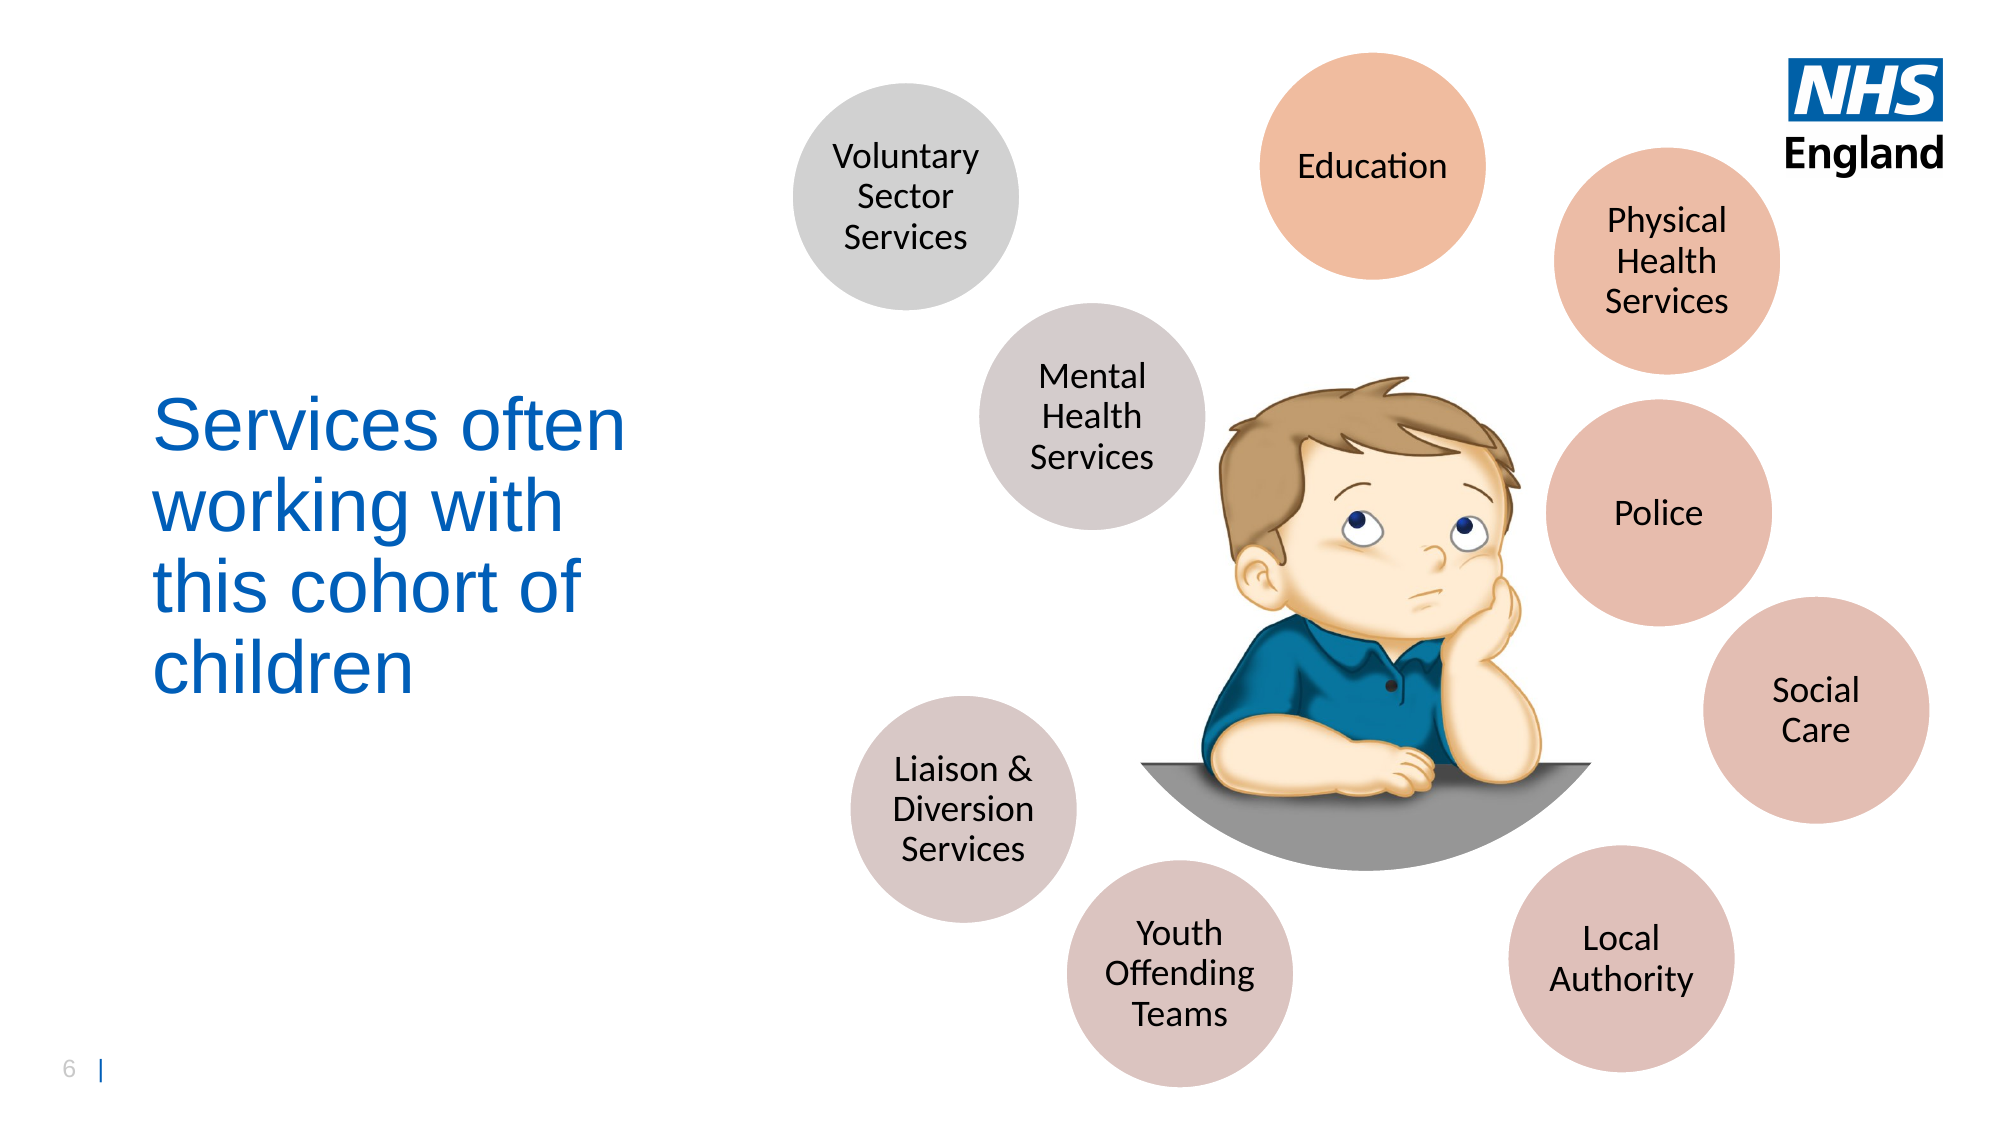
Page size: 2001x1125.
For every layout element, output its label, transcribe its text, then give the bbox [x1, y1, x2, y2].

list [791, 51, 1940, 1089]
title Services often working with this cohort of children [137, 91, 691, 1005]
